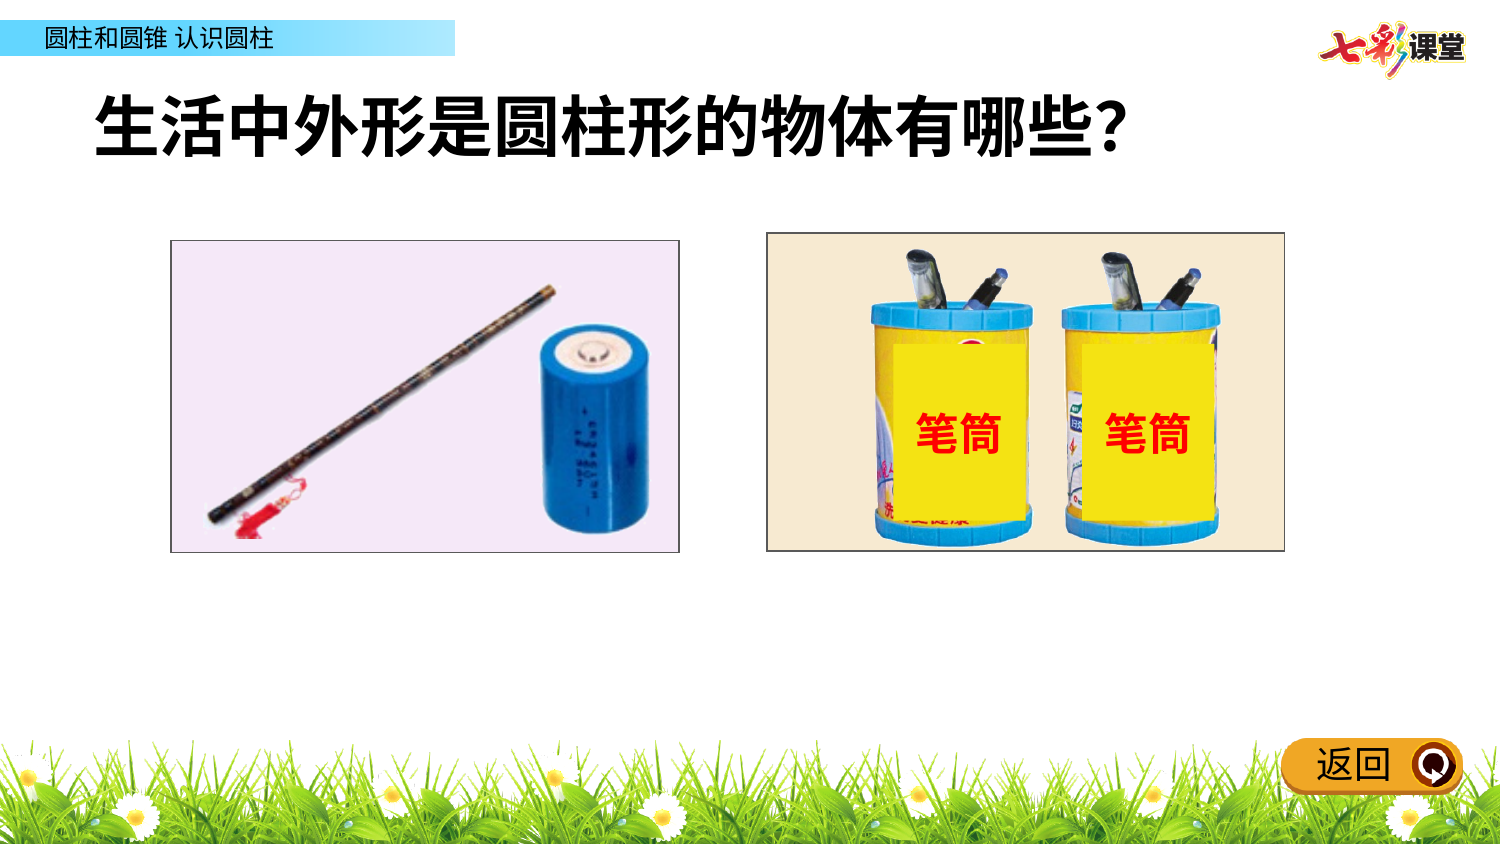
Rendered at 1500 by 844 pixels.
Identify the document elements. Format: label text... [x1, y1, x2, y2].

picture [1316, 20, 1468, 80]
text_box 生活中外形是圆柱形的物体有哪些？ [34, 36, 1133, 172]
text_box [766, 232, 1285, 561]
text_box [170, 240, 680, 553]
picture [0, 740, 1500, 844]
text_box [1281, 733, 1464, 795]
